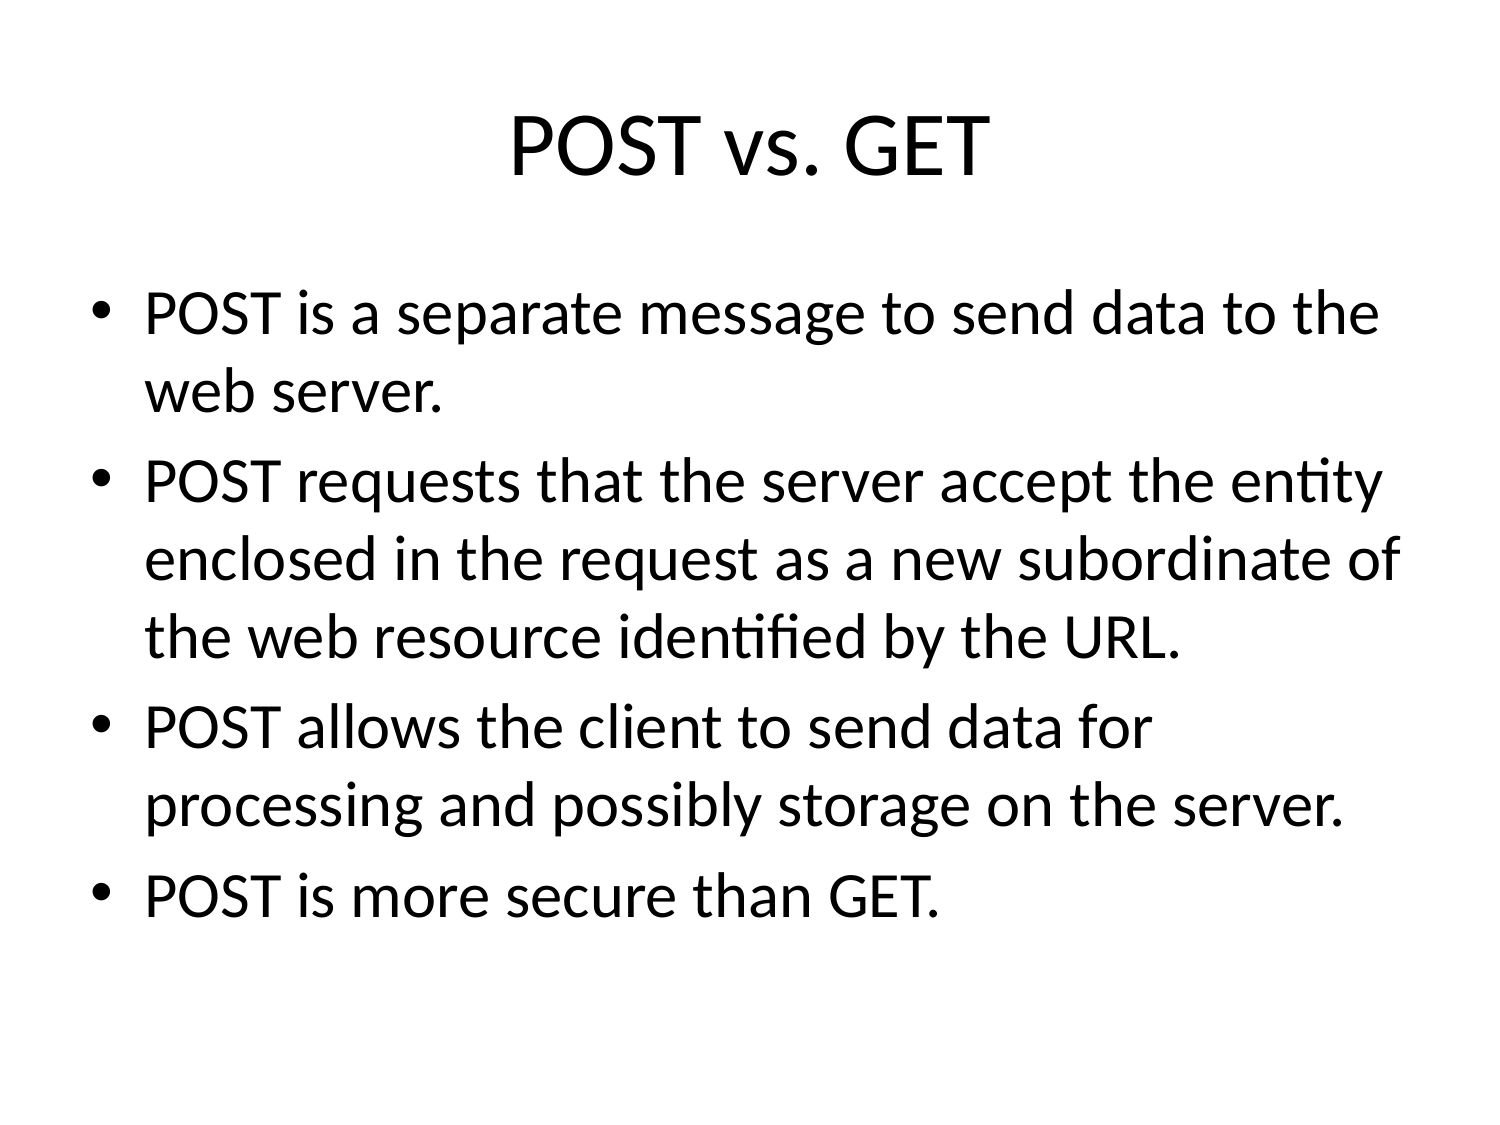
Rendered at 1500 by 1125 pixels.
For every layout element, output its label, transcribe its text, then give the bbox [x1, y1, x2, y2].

list POST is a separate message to send data to the web server. POST requests that the server accept the entity enclosed in the request as a new subordinate of the web resource identified by the URL. POST allows the client to send data for processing and possibly storage on the server. POST is more secure than GET. [75, 262, 1425, 1005]
title POST vs. GET [75, 45, 1425, 233]
